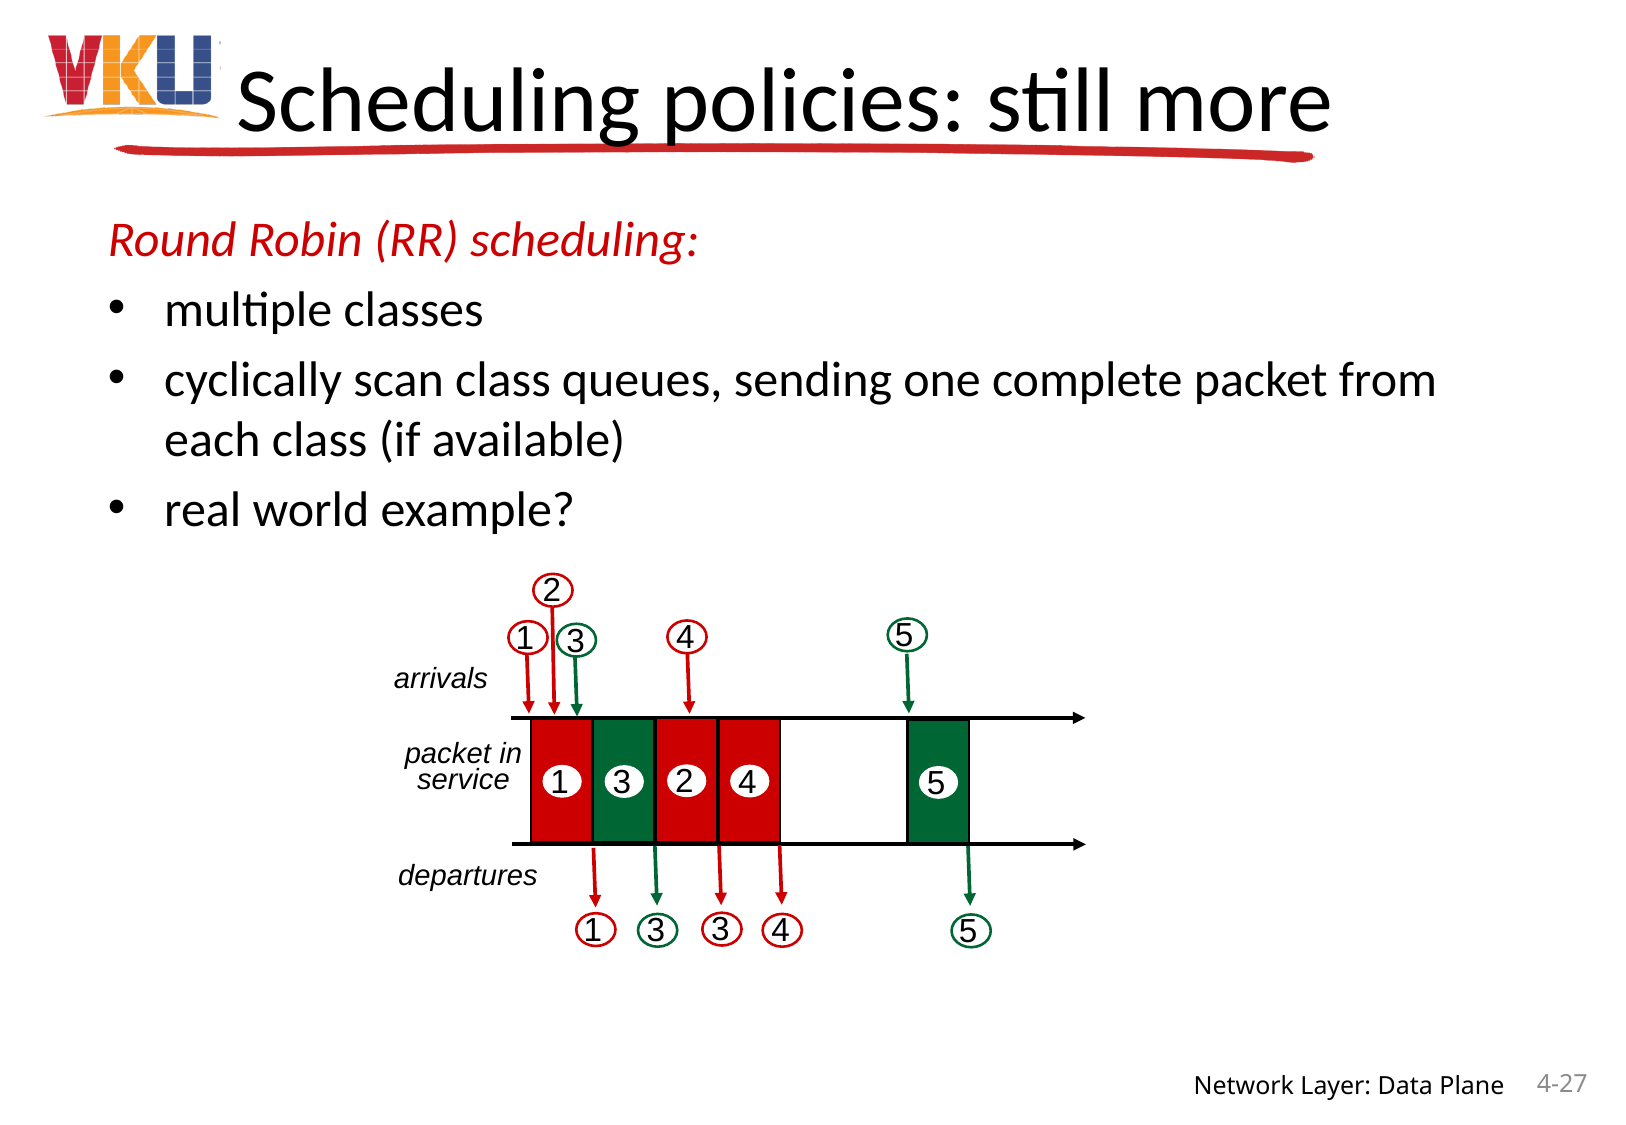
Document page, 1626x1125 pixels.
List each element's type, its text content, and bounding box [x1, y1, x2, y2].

picture [32, 21, 94, 129]
title Scheduling policies: still more [94, 1, 1476, 189]
list Round Robin (RR) scheduling: multiple classes cyclically scan class queues, sending one complete packet from each class (if available) real world example? [92, 199, 1475, 324]
footer Network Layer: Data Plane [1132, 1062, 1502, 1102]
picture [109, 138, 1329, 168]
slide_number 4-27 [1502, 1062, 1603, 1107]
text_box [378, 560, 1087, 958]
